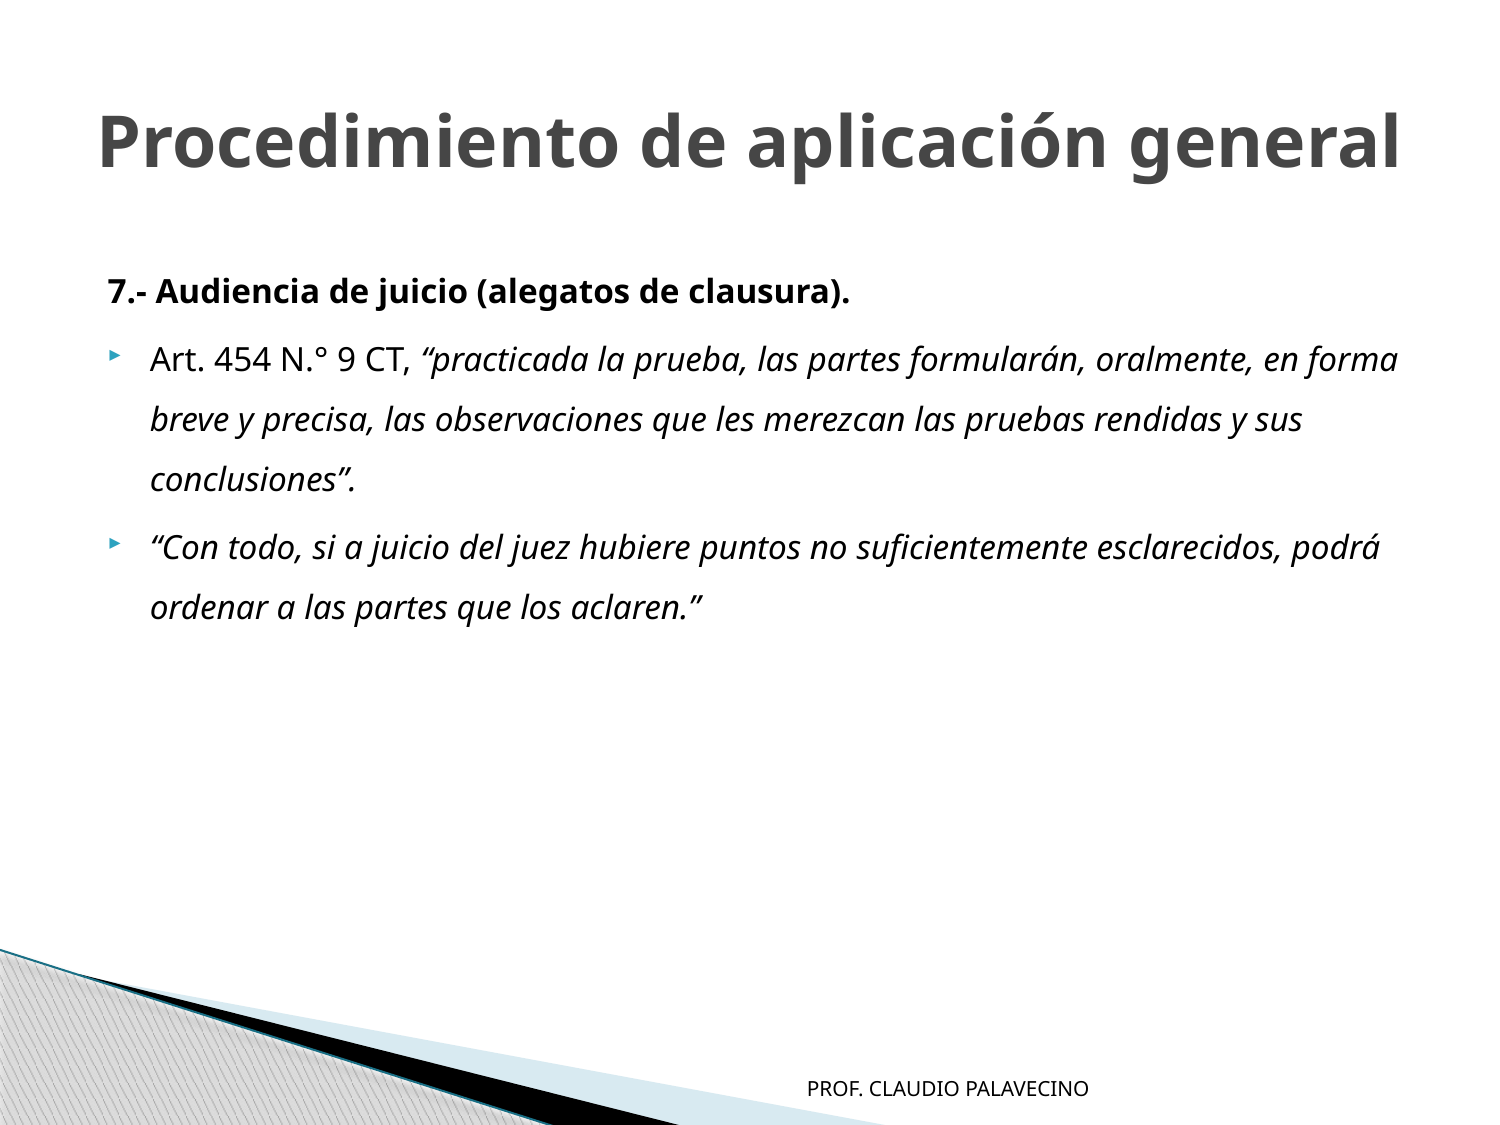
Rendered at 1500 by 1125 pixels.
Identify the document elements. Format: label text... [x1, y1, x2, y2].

footer PROF. CLAUDIO PALAVECINO [718, 1051, 1105, 1112]
list 7.- Audiencia de juicio (alegatos de clausura). Art. 454 N.° 9 CT, “practicada la prueba, las partes formularán, oralmente, en forma breve y precisa, las observaciones que les merezcan las pruebas rendidas y sus conclusiones”. “Con todo, si a juicio del juez hubiere puntos no suficientemente esclarecidos, podrá ordenar a las partes que los aclaren.” [75, 243, 1425, 986]
title Procedimiento de aplicación general [75, 45, 1425, 233]
